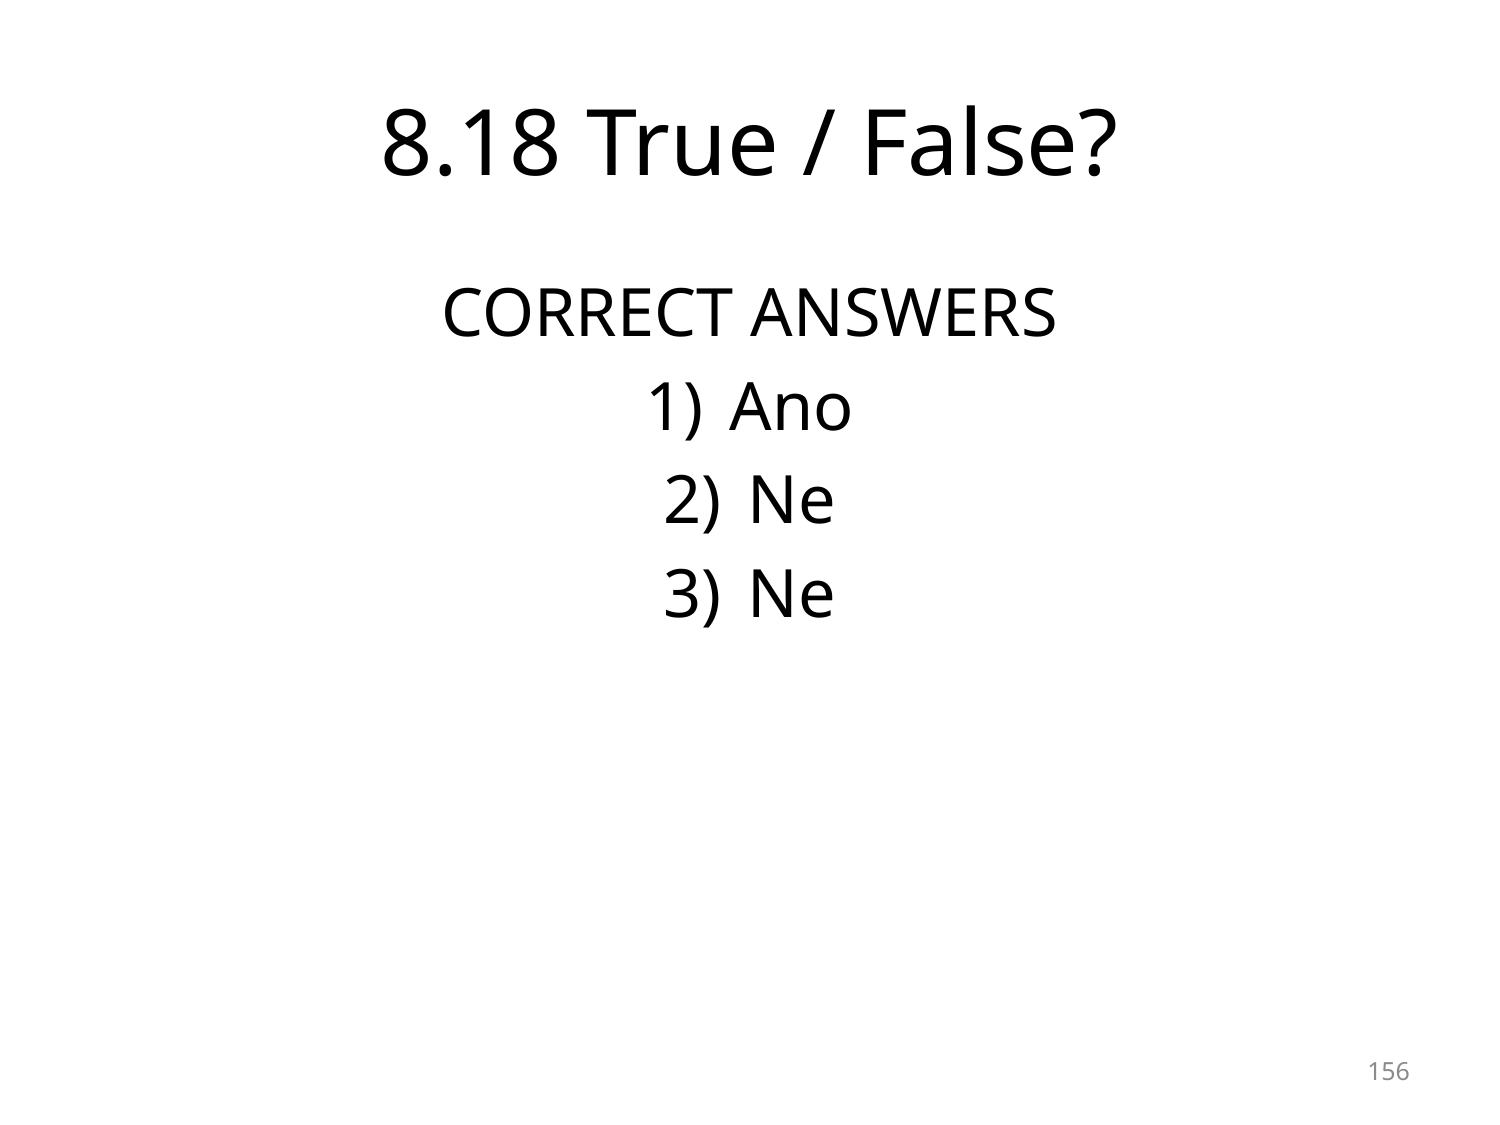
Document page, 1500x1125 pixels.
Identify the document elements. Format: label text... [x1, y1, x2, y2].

list CORRECT ANSWERS Ano Ne Ne [75, 262, 1425, 1005]
title 8.18 True / False? [75, 45, 1425, 233]
slide_number 156 [1074, 1042, 1425, 1103]
